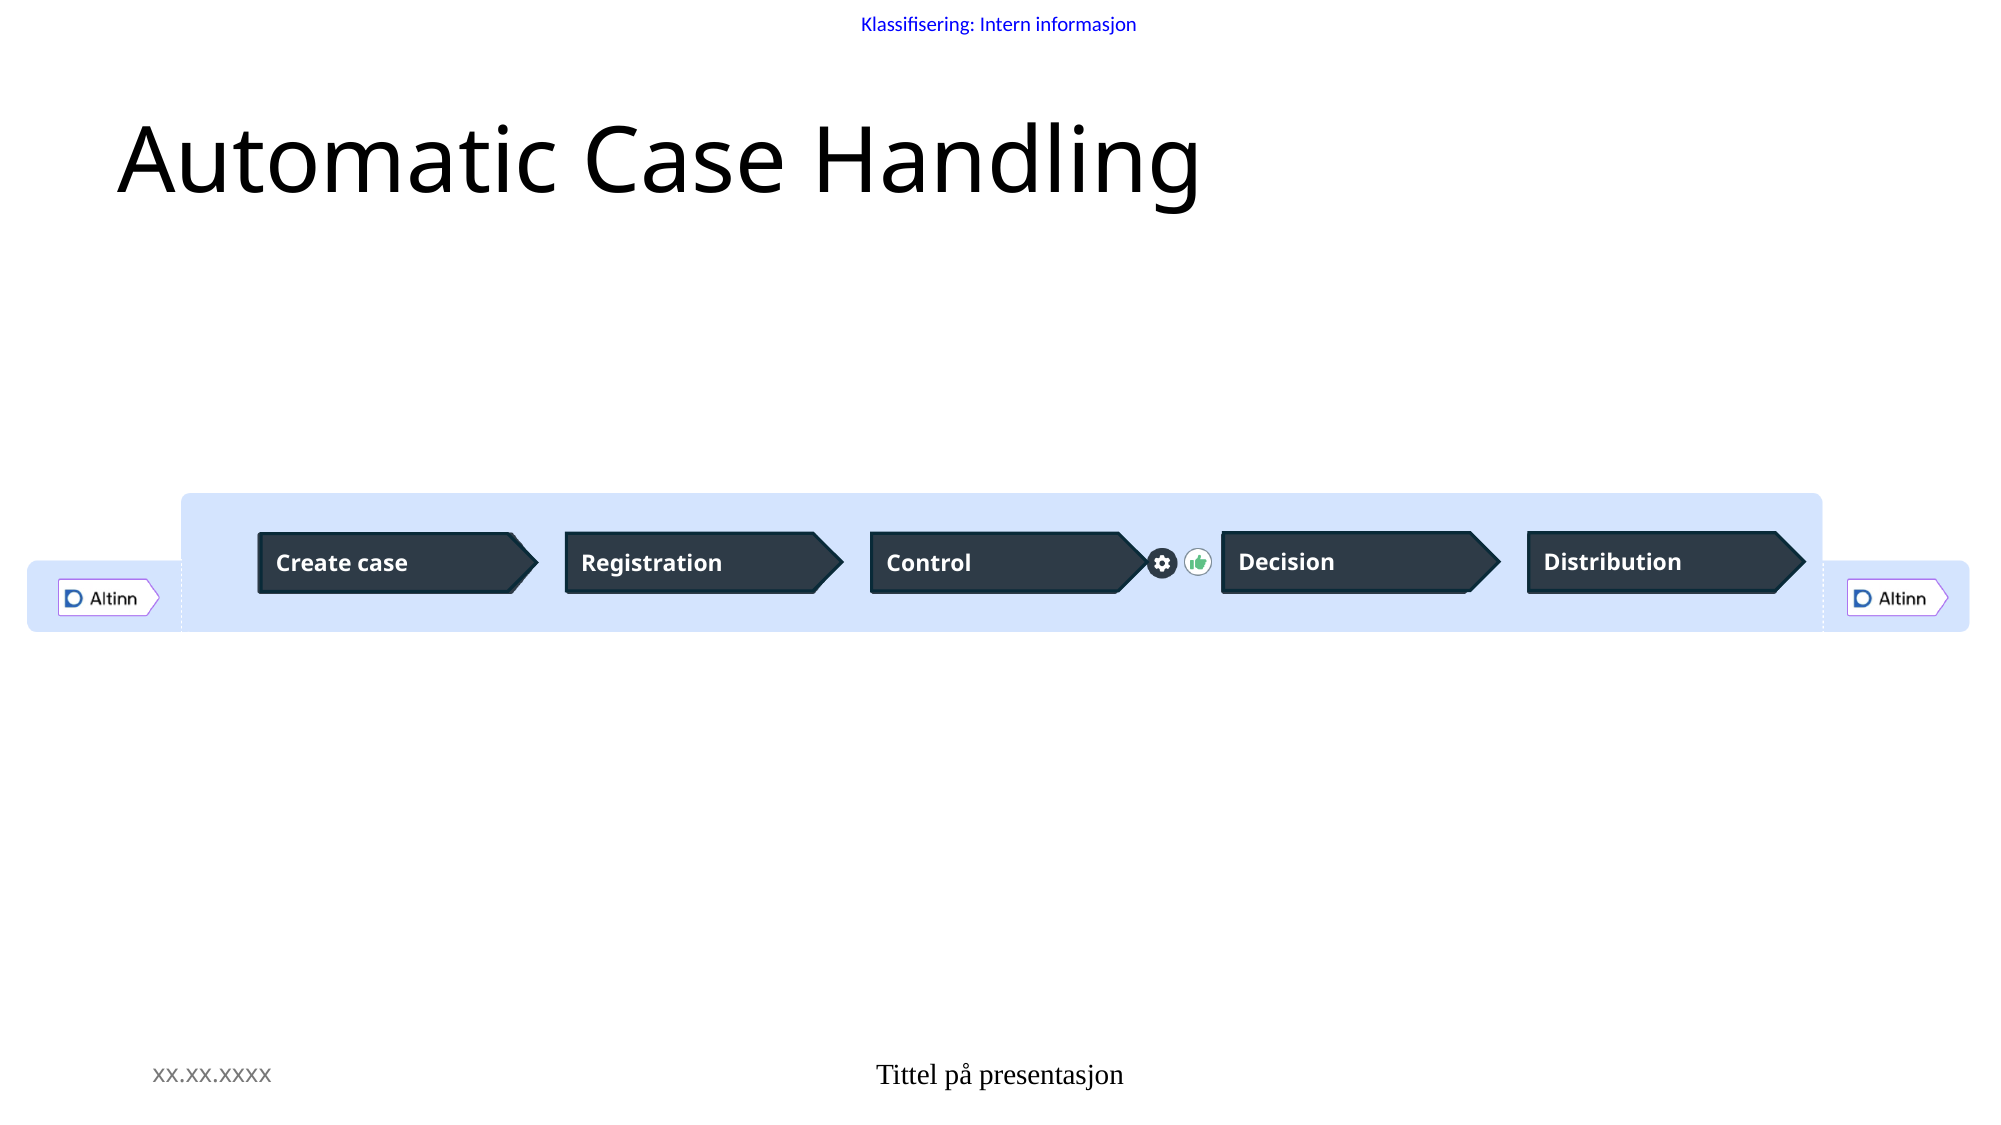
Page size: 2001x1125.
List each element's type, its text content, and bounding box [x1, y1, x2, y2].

slide_number xx.xx.xxxx [137, 1042, 588, 1103]
picture [0, 444, 2000, 681]
title Automatic Case Handling [102, 70, 1881, 257]
footer Tittel på presentasjon [662, 1042, 1338, 1103]
